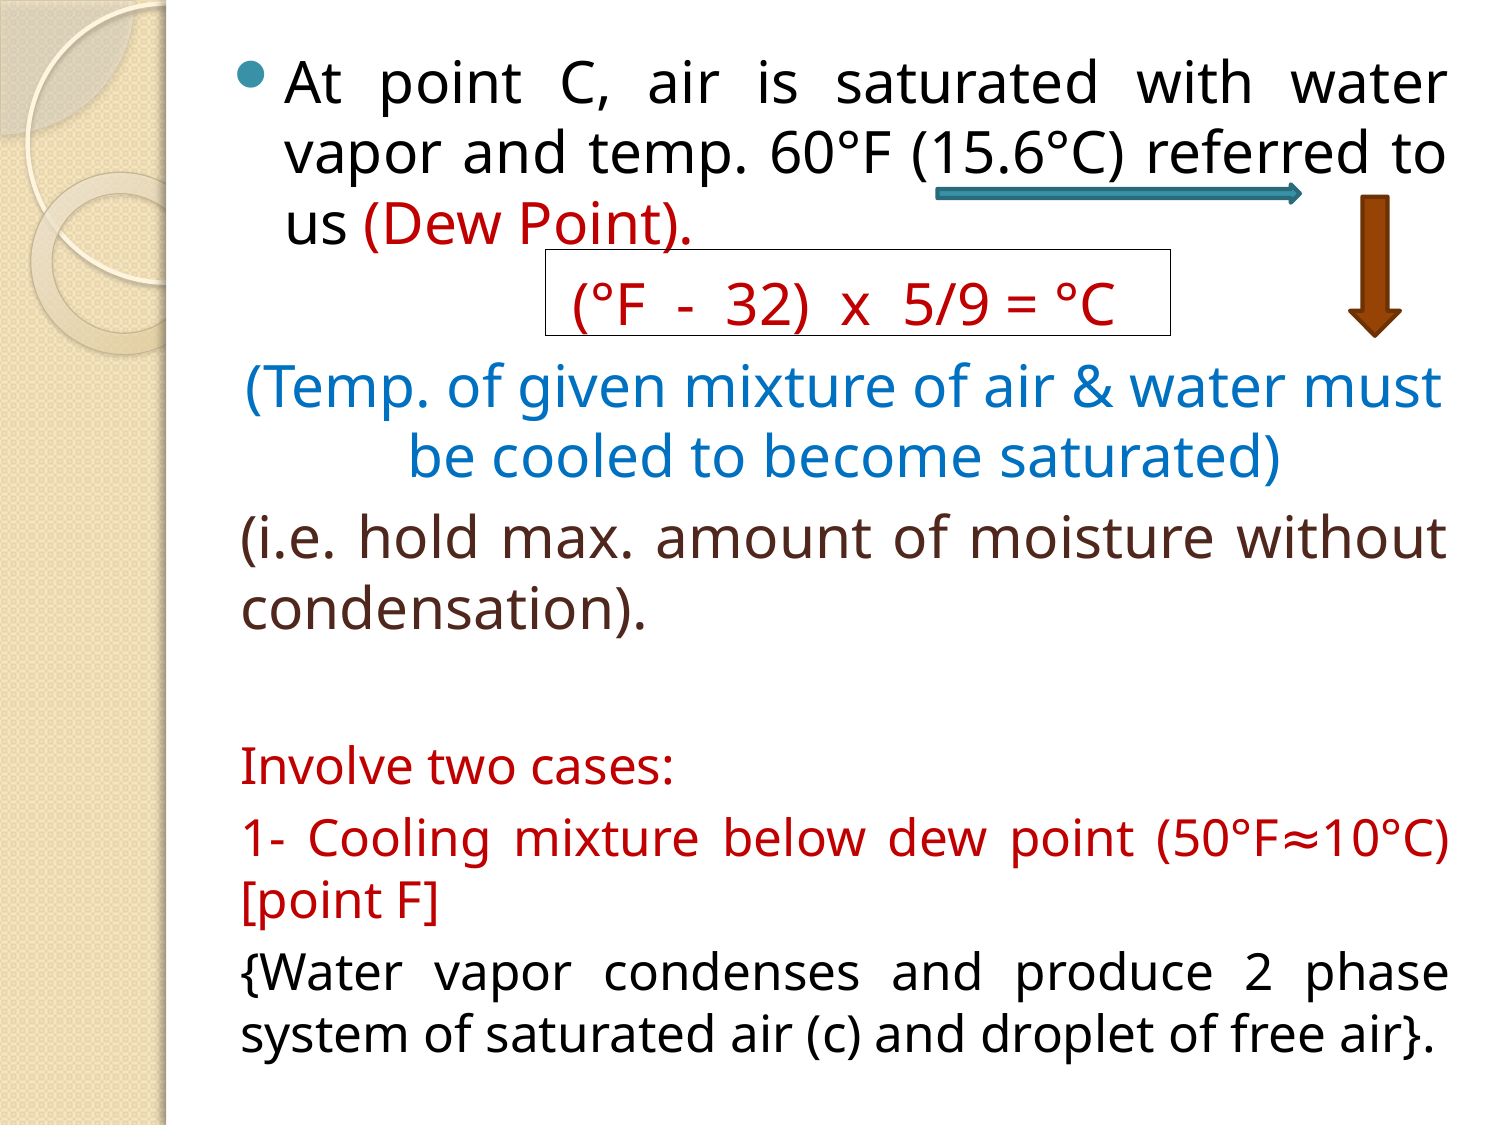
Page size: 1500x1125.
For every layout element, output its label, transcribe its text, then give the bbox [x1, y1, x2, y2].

text_box [1348, 194, 1402, 338]
list At point C, air is saturated with water vapor and temp. 60°F (15.6°C) referred to us (Dew Point). (°F - 32) x 5/9 = °C (Temp. of given mixture of air & water must be cooled to become saturated) (i.e. hold max. amount of moisture without condensation). Involve two cases: 1- Cooling mixture below dew point (50°F≈10°C) [point F] {Water vapor condenses and produce 2 phase system of saturated air (c) and droplet of free air}. [212, 37, 1466, 1088]
text_box [935, 182, 1303, 205]
text_box [545, 249, 1171, 336]
